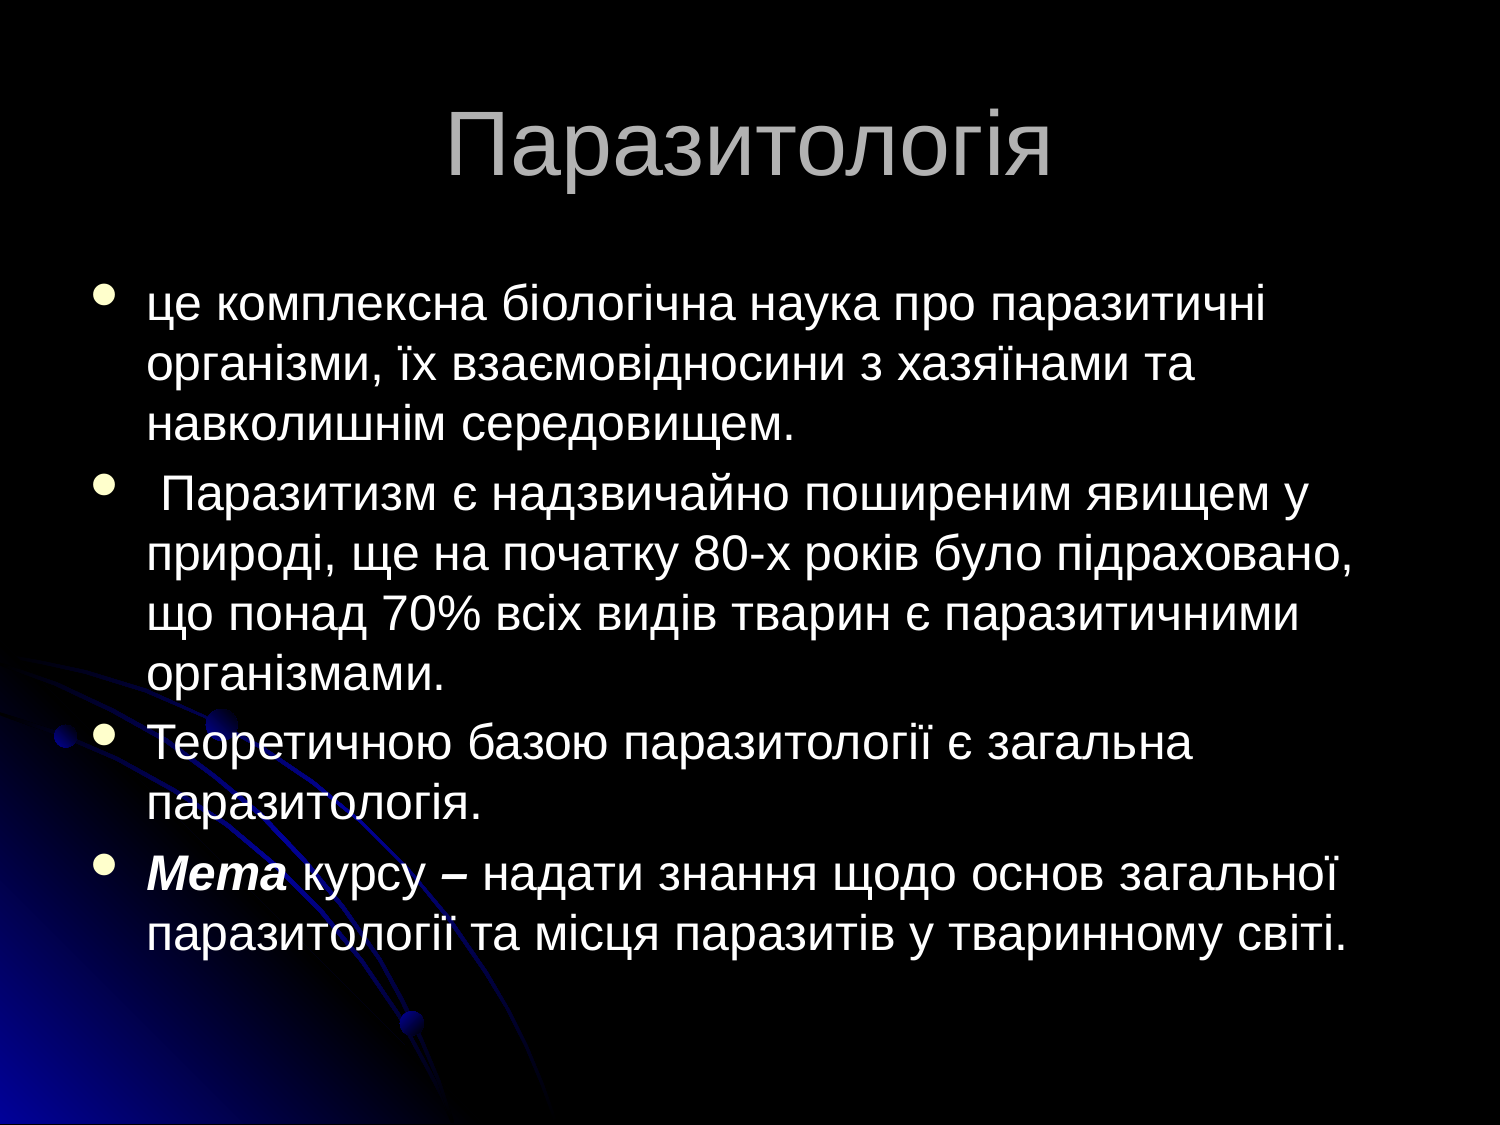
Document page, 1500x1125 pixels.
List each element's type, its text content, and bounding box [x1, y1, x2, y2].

list це комплексна біологічна наука про паразитичні організми, їх взаємовідносини з хазяїнами та навколишнім середовищем. Паразитизм є надзвичайно поширеним явищем у природі, ще на початку 80-х років було підраховано, що понад 70% всіх видів тварин є паразитичними організмами. Теоретичною базою паразитології є загальна паразитологія. Мета курсу – надати знання щодо основ загальної паразитології та місця паразитів у тваринному світі. [74, 262, 1426, 1006]
title Паразитологія [74, 45, 1426, 233]
